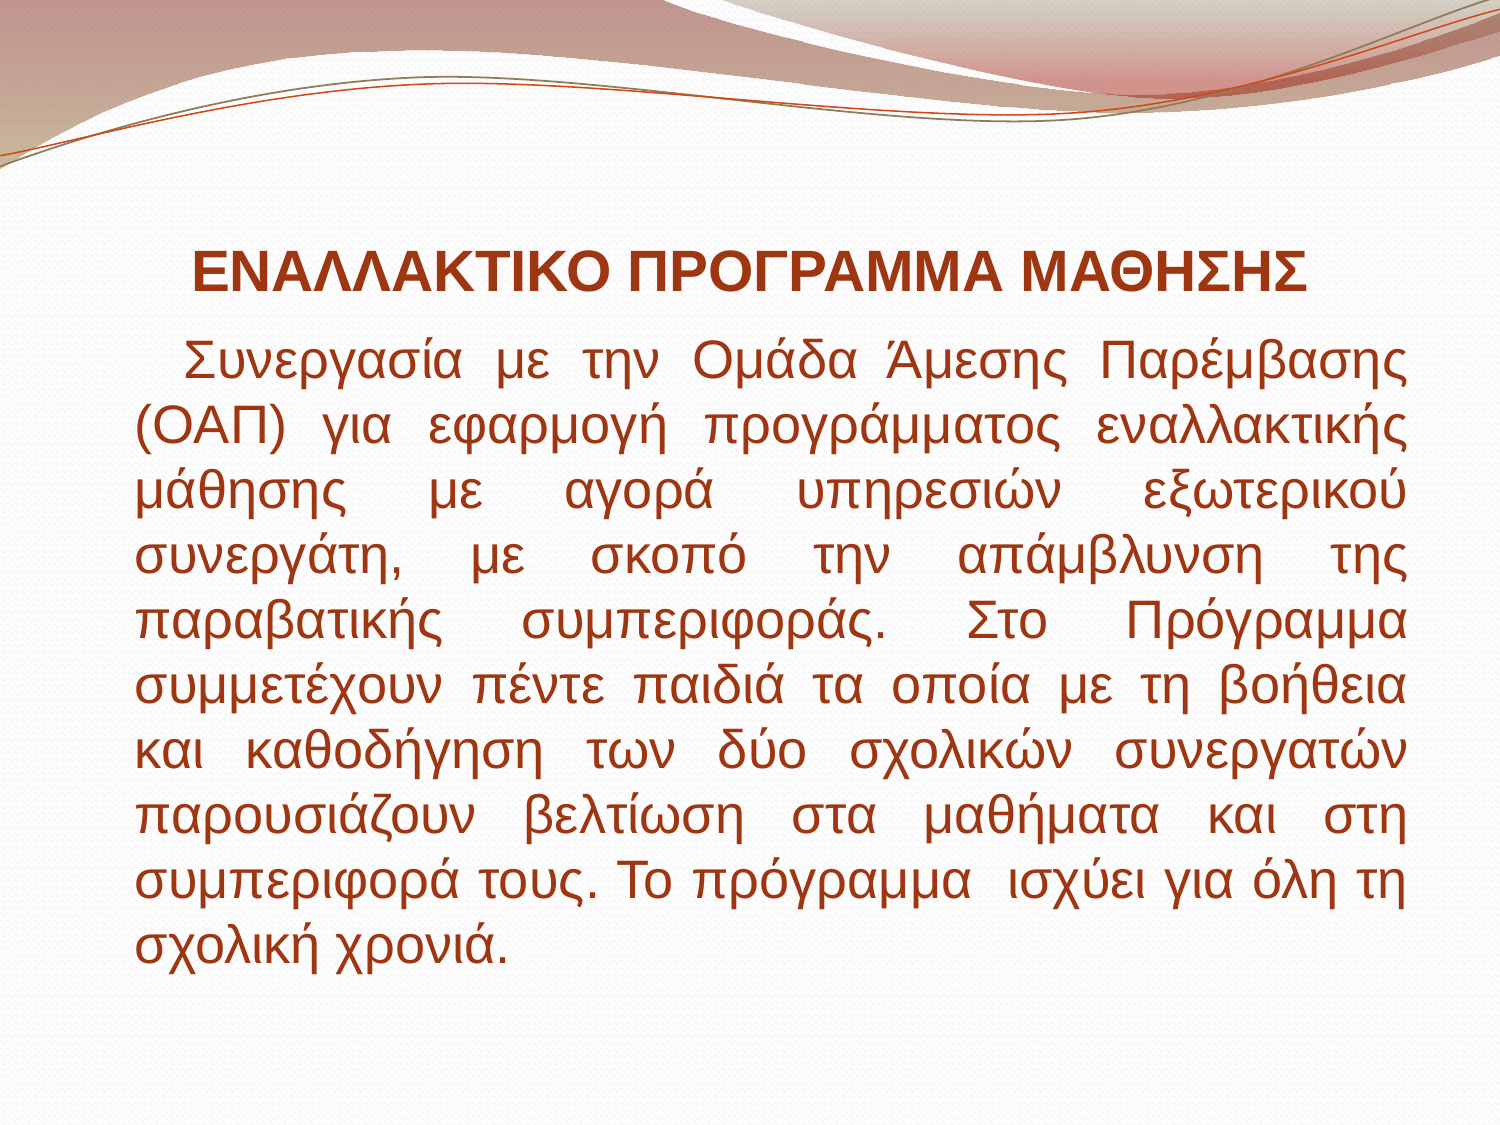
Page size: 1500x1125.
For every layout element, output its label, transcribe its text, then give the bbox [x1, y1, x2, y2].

title ΕΝΑΛΛΑΚΤΙΚΟ ΠΡΟΓΡΑΜΜΑ ΜΑΘΗΣΗΣ [75, 115, 1425, 303]
list Συνεργασία με την Ομάδα Άμεσης Παρέμβασης (ΟΑΠ) για εφαρμογή προγράμματος εναλλακτικής μάθησης με αγορά υπηρεσιών εξωτερικού συνεργάτη, με σκοπό την απάμβλυνση της παραβατικής συμπεριφοράς. Στο Πρόγραμμα συμμετέχουν πέντε παιδιά τα οποία με τη βοήθεια και καθοδήγηση των δύο σχολικών συνεργατών παρουσιάζουν βελτίωση στα μαθήματα και στη συμπεριφορά τους. Το πρόγραμμα ισχύει για όλη τη σχολική χρονιά. [75, 317, 1425, 1038]
